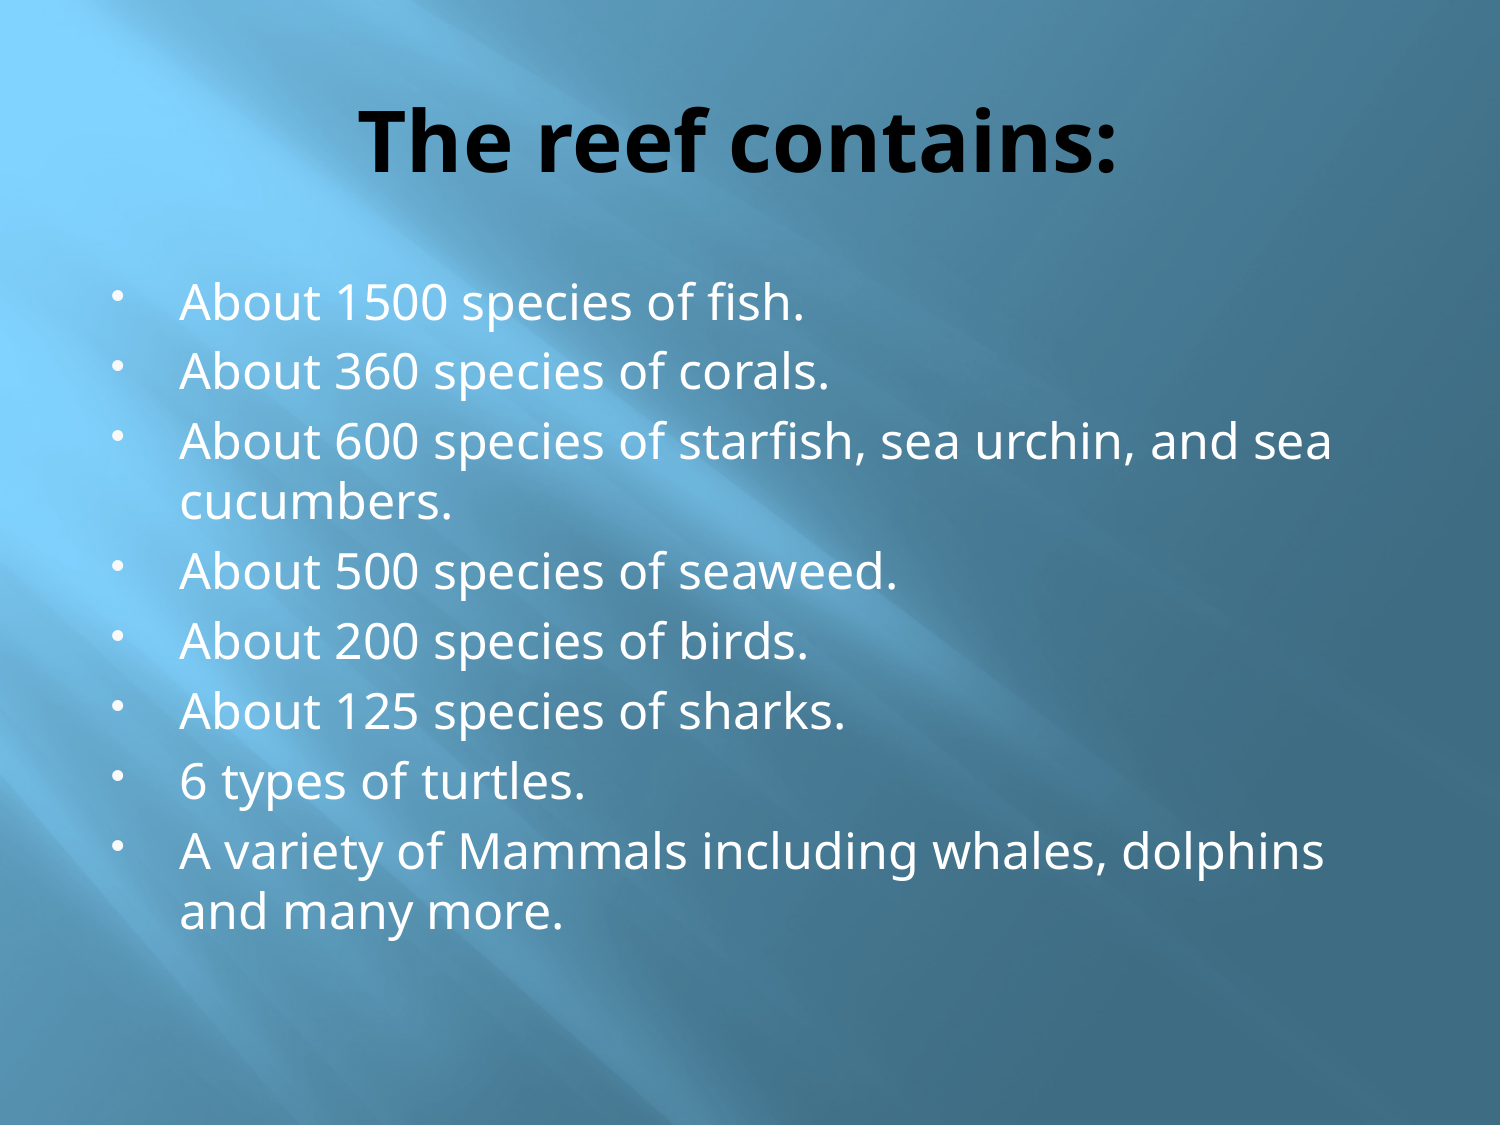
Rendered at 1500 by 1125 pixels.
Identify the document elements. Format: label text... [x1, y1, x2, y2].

title The reef contains: [75, 45, 1425, 233]
list About 1500 species of fish. About 360 species of corals. About 600 species of starfish, sea urchin, and sea cucumbers. About 500 species of seaweed. About 200 species of birds. About 125 species of sharks. 6 types of turtles. A variety of Mammals including whales, dolphins and many more. [75, 262, 1425, 1035]
